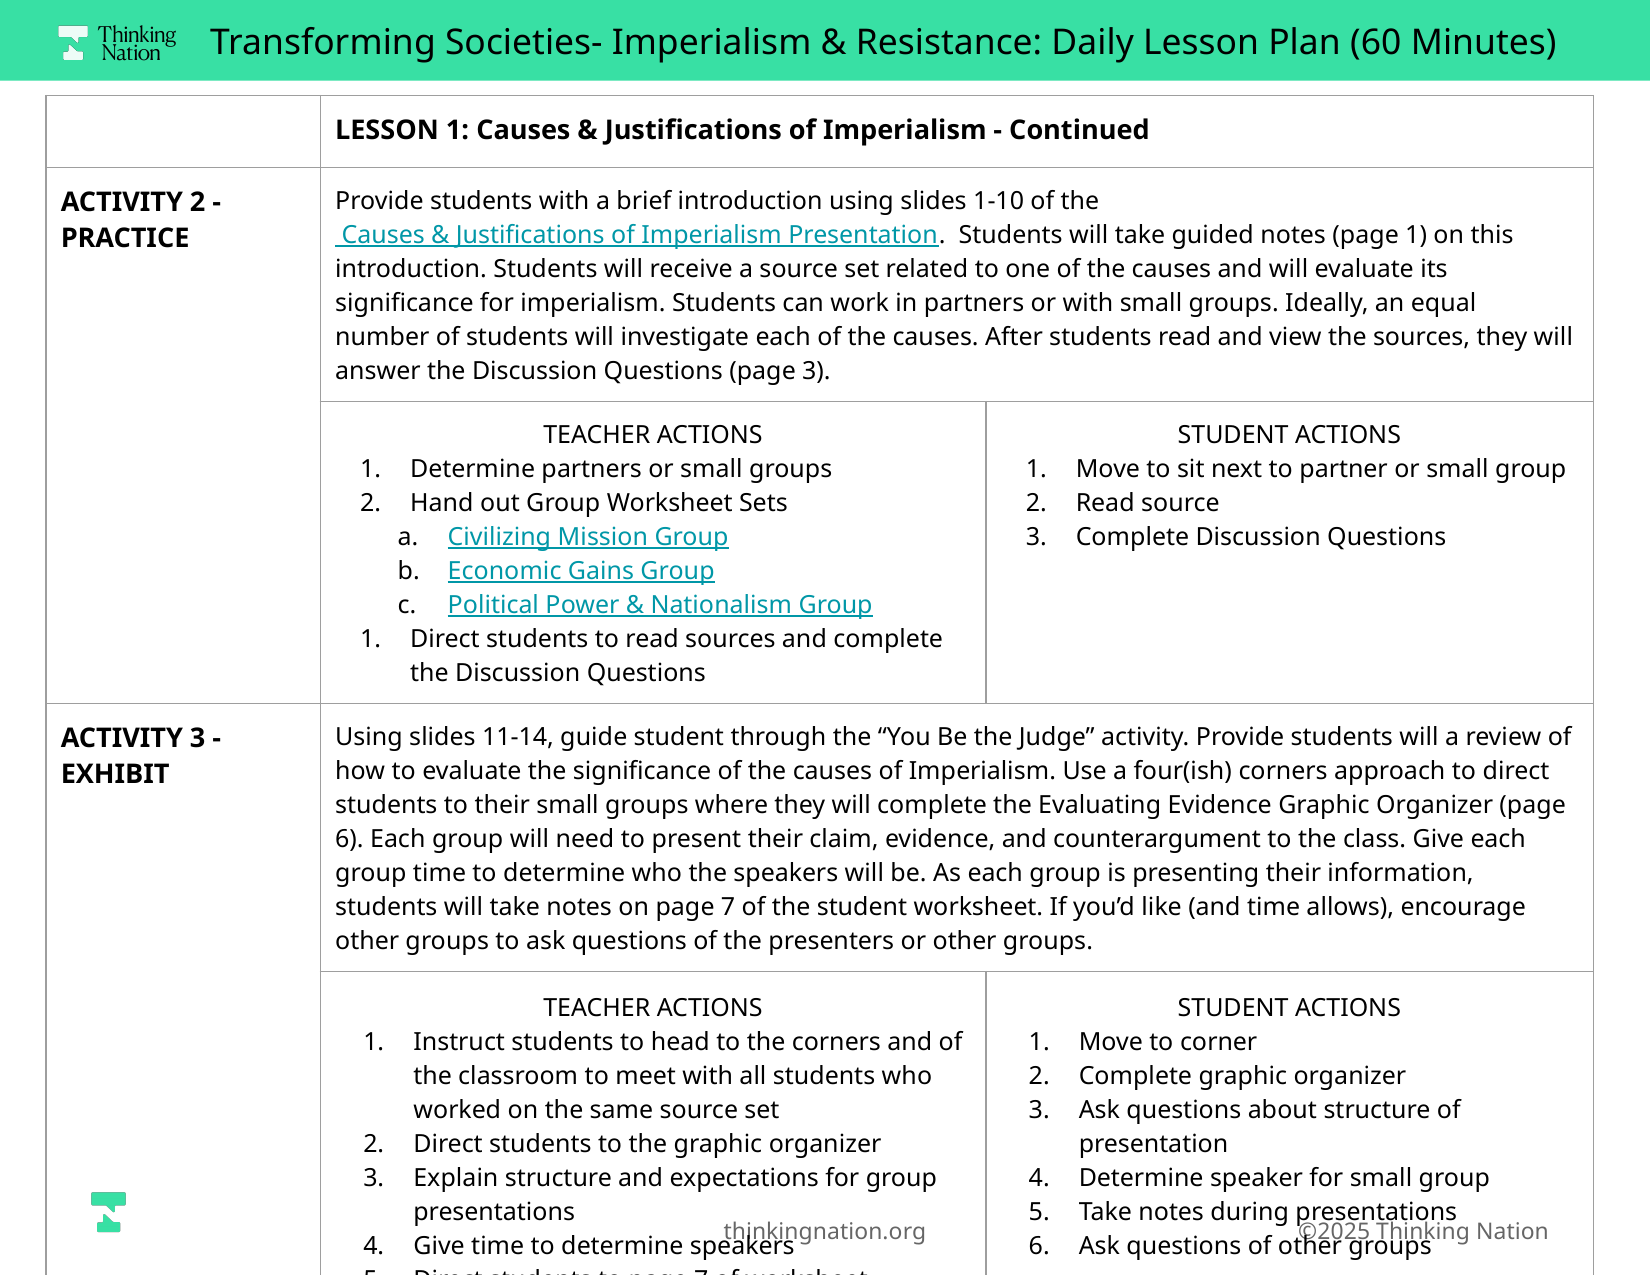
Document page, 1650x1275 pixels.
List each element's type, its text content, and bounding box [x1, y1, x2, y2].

table_header LESSON 1: Causes & Justifications of Imperialism - Continued [321, 96, 1593, 167]
table_cell Provide students with a brief introduction using slides 1-10 of the Causes & Justifications of Imperialism Presentation. Students will take guided notes (page 1) on this introduction. Students will receive a source set related to one of the causes and will evaluate its significance for imperialism. Students can work in partners or with small groups. Ideally, an equal number of students will investigate each of the causes. After students read and view the sources, they will answer the Discussion Questions (page 3). [321, 168, 1593, 401]
picture [45, 14, 180, 85]
text_box Transforming Societies- Imperialism & Resistance: Daily Lesson Plan (60 Minutes) [0, 0, 1650, 81]
table_cell STUDENT ACTIONS Move to corner Complete graphic organizer Ask questions about structure of presentation Determine speaker for small group Take notes during presentations Ask questions of other groups [987, 972, 1593, 1275]
table_header [47, 96, 320, 167]
picture [80, 1184, 136, 1240]
table_cell TEACHER ACTIONS Instruct students to head to the corners and of the classroom to meet with all students who worked on the same source set Direct students to the graphic organizer Explain structure and expectations for group presentations Give time to determine speakers Direct students to page 7 of worksheet Facilitate class discussion and monitor timing [321, 972, 985, 1275]
table_cell ACTIVITY 2 - PRACTICE [47, 168, 320, 703]
table_cell Using slides 11-14, guide student through the “You Be the Judge” activity. Provide students will a review of how to evaluate the significance of the causes of Imperialism. Use a four(ish) corners approach to direct students to their small groups where they will complete the Evaluating Evidence Graphic Organizer (page 6). Each group will need to present their claim, evidence, and counterargument to the class. Give each group time to determine who the speakers will be. As each group is presenting their information, students will take notes on page 7 of the student worksheet. If you’d like (and time allows), encourage other groups to ask questions of the presenters or other groups. [321, 704, 1593, 971]
table_cell TEACHER ACTIONS Determine partners or small groups Hand out Group Worksheet Sets Civilizing Mission Group Economic Gains Group Political Power & Nationalism Group Direct students to read sources and complete the Discussion Questions [321, 402, 985, 703]
table_cell ACTIVITY 3 - EXHIBIT [47, 704, 320, 1275]
table_cell STUDENT ACTIONS Move to sit next to partner or small group Read source Complete Discussion Questions [987, 402, 1593, 703]
